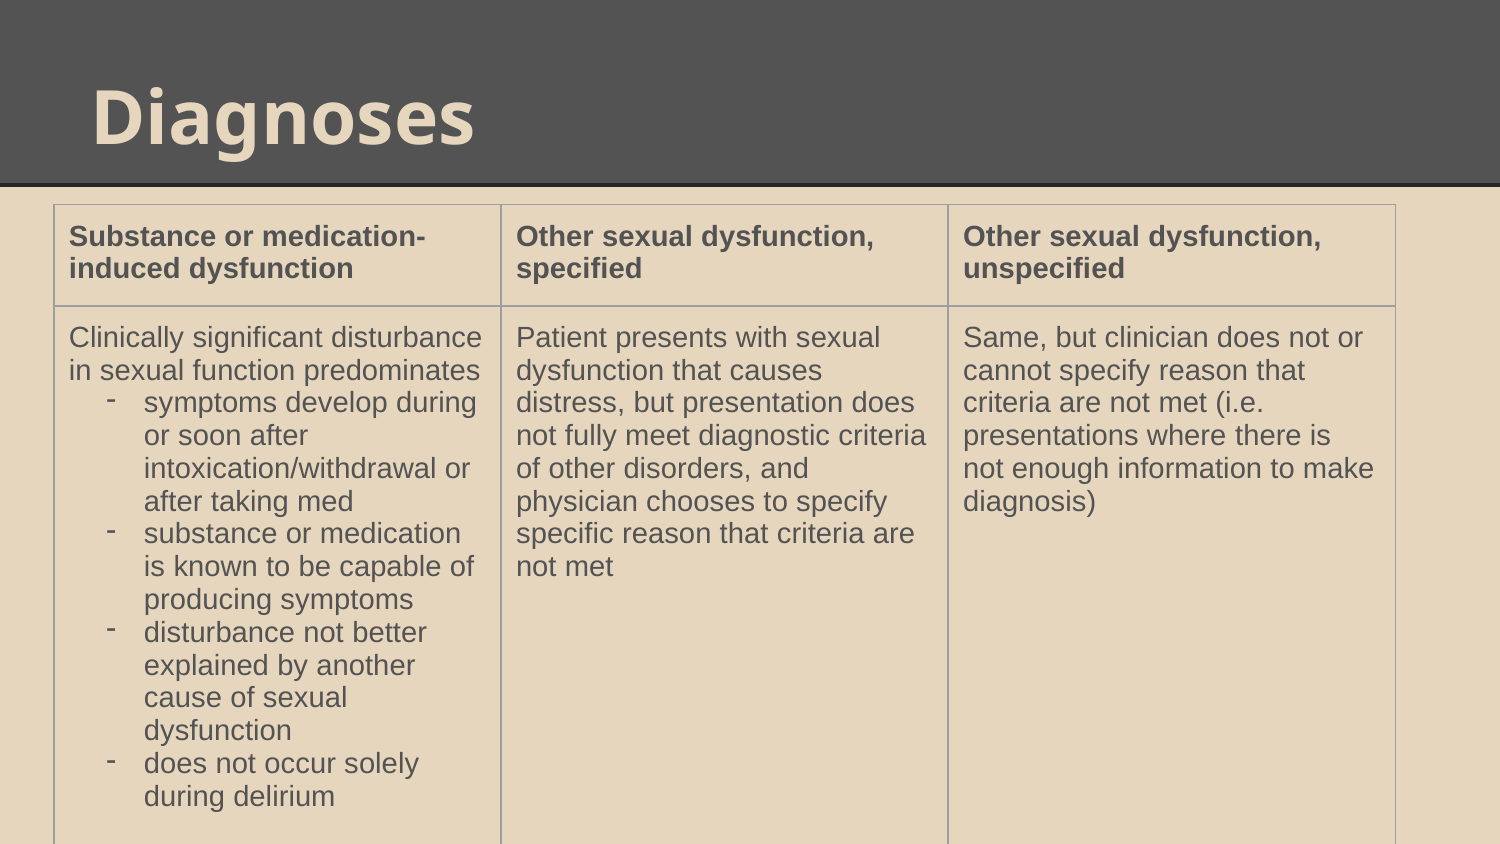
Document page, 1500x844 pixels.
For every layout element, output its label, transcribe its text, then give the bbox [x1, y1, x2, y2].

table_cell Clinically significant disturbance in sexual function predominates symptoms develop during or soon after intoxication/withdrawal or after taking med substance or medication is known to be capable of producing symptoms disturbance not better explained by another cause of sexual dysfunction does not occur solely during delirium [55, 307, 500, 844]
table_header Other sexual dysfunction, unspecified [949, 205, 1395, 305]
table_cell Same, but clinician does not or cannot specify reason that criteria are not met (i.e. presentations where there is not enough information to make diagnosis) [949, 307, 1395, 844]
table_cell Patient presents with sexual dysfunction that causes distress, but presentation does not fully meet diagnostic criteria of other disorders, and physician chooses to specify specific reason that criteria are not met [502, 307, 947, 844]
table_header Substance or medication- induced dysfunction [55, 205, 500, 305]
list [75, 196, 1425, 808]
title Diagnoses [75, 33, 1425, 175]
table_header Other sexual dysfunction, specified [502, 205, 947, 305]
